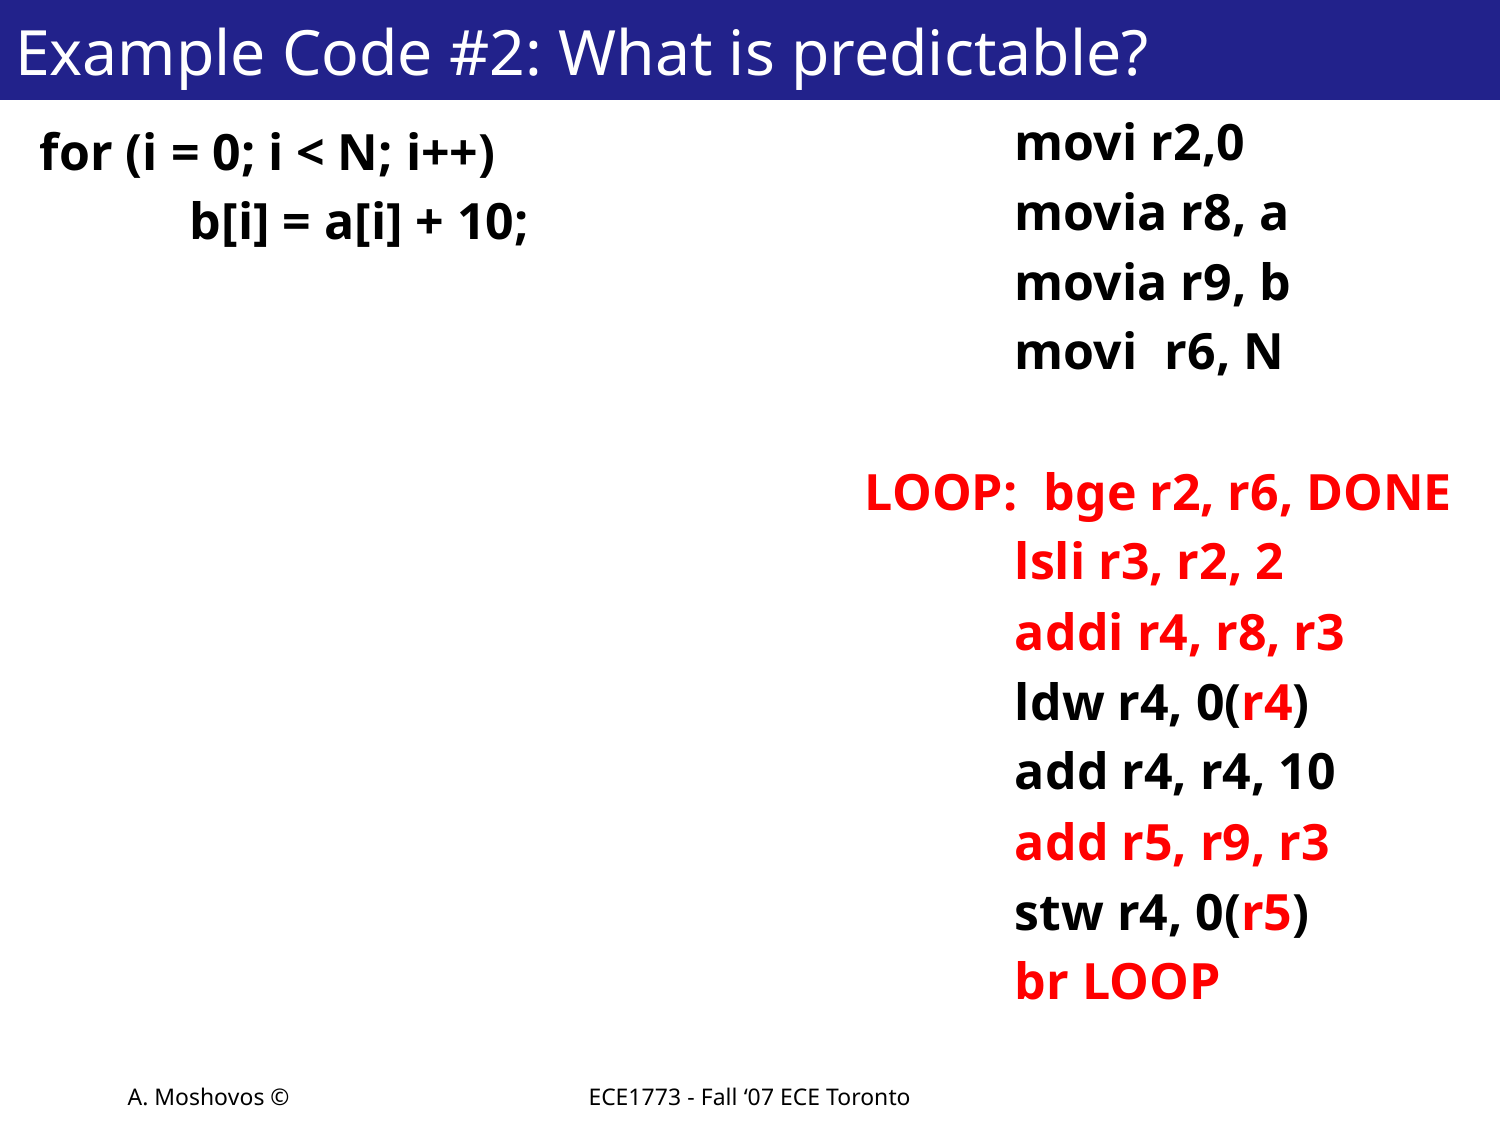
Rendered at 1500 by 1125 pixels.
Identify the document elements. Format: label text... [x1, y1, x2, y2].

footer ECE1773 - Fall ‘07 ECE Toronto [487, 1074, 1013, 1125]
list for (i = 0; i < N; i++) b[i] = a[i] + 10; [24, 112, 813, 1076]
slide_number A. Moshovos © [112, 1074, 426, 1125]
text_box movi r2,0 movia r8, a movia r9, b movi r6, N LOOP: bge r2, r6, DONE lsli r3, r2, 2 addi r4, r8, r3 ldw r4, 0(r4) add r4, r4, 10 add r5, r9, r3 stw r4, 0(r5) br LOOP [849, 102, 1500, 1066]
title Example Code #2: What is predictable? [0, 0, 1500, 101]
